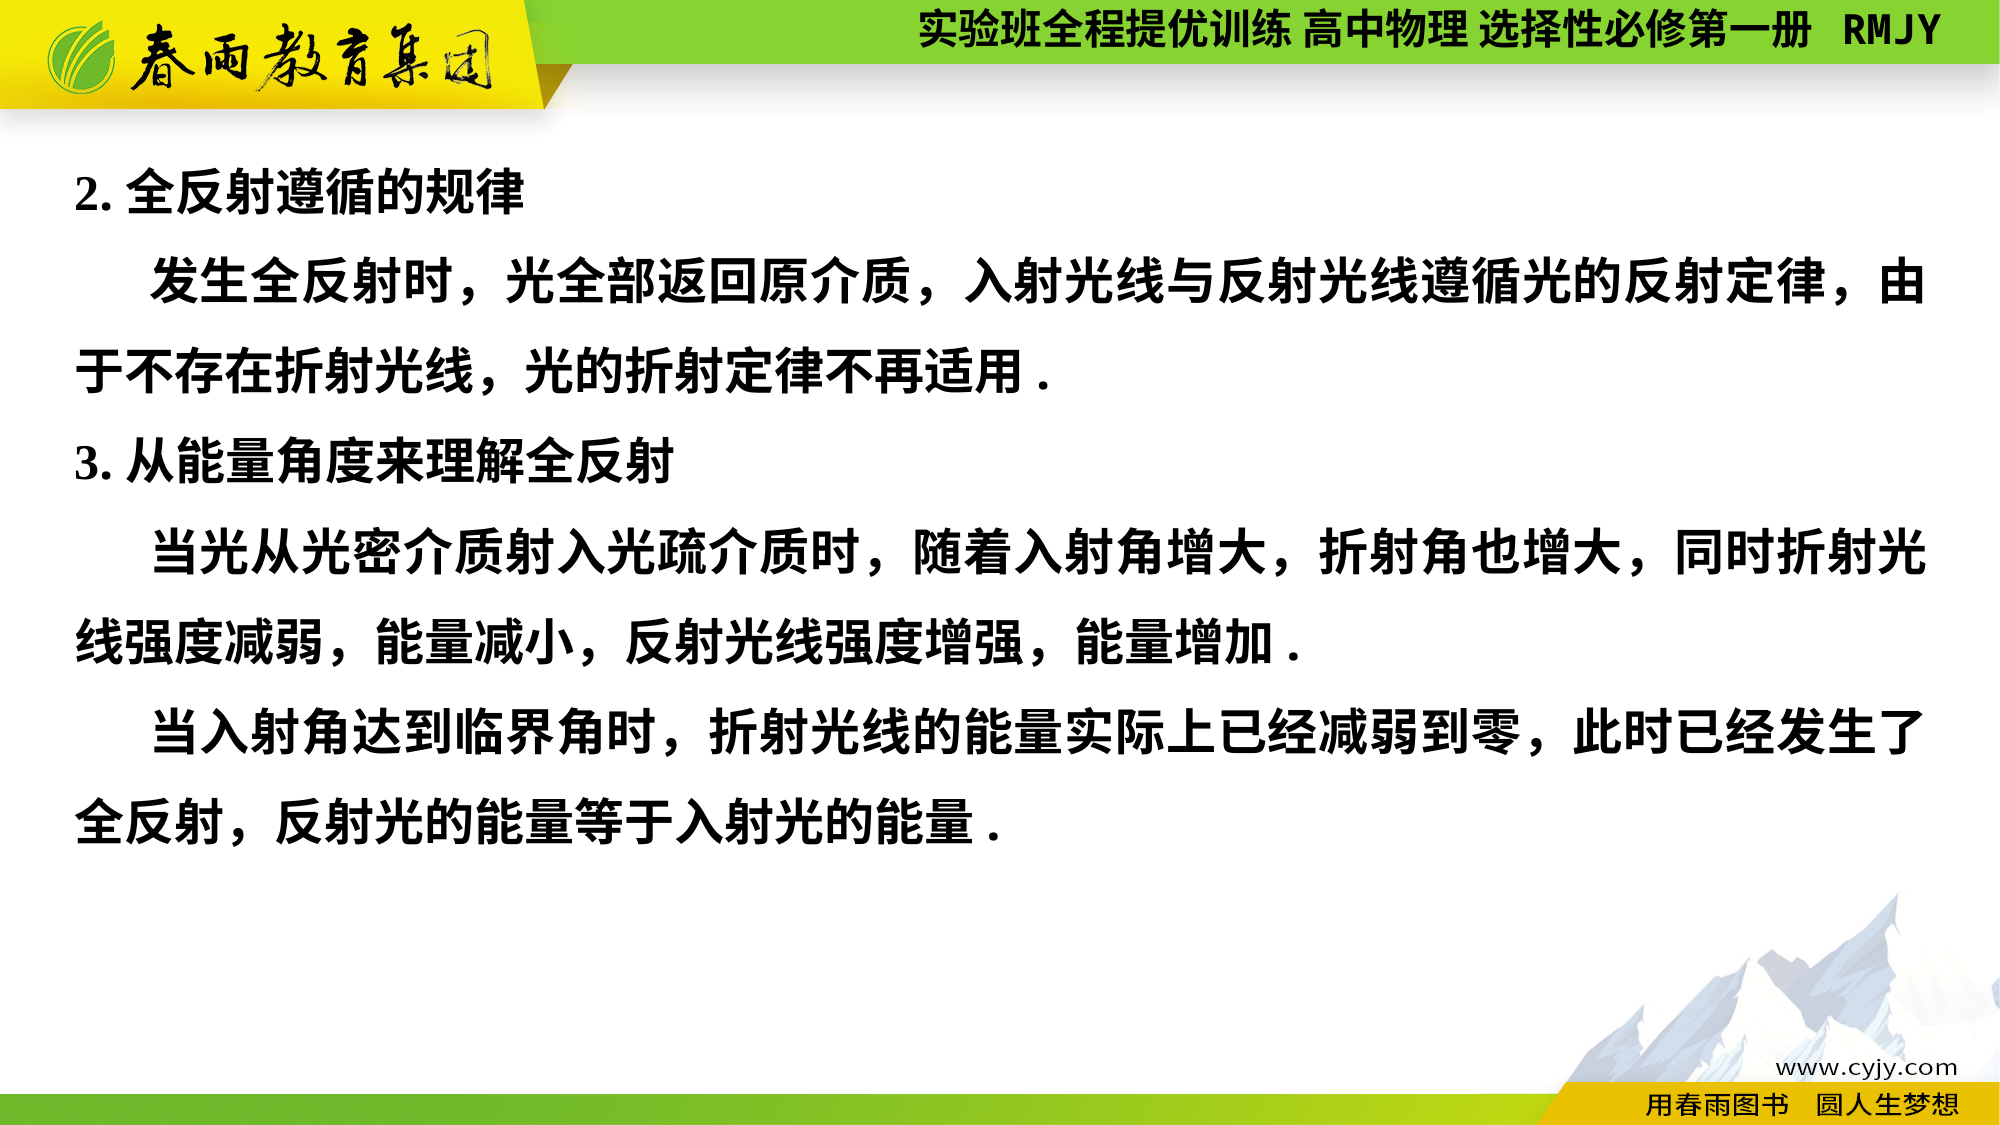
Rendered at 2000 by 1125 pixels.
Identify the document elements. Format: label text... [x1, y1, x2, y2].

list 2.全反射遵循的规律 发生全反射时，光全部返回原介质，入射光线与反射光线遵循光的反射定律，由于不存在折射光线，光的折射定律不再适用. 3.从能量角度来理解全反射 当光从光密介质射入光疏介质时，随着入射角增大，折射角也增大，同时折射光线强度减弱，能量减小，反射光线强度增强，能量增加. 当入射角达到临界角时，折射光线的能量实际上已经减弱到零，此时已经发生了全反射，反射光的能量等于入射光的能量. [59, 122, 1944, 865]
picture [0, 0, 2000, 1125]
